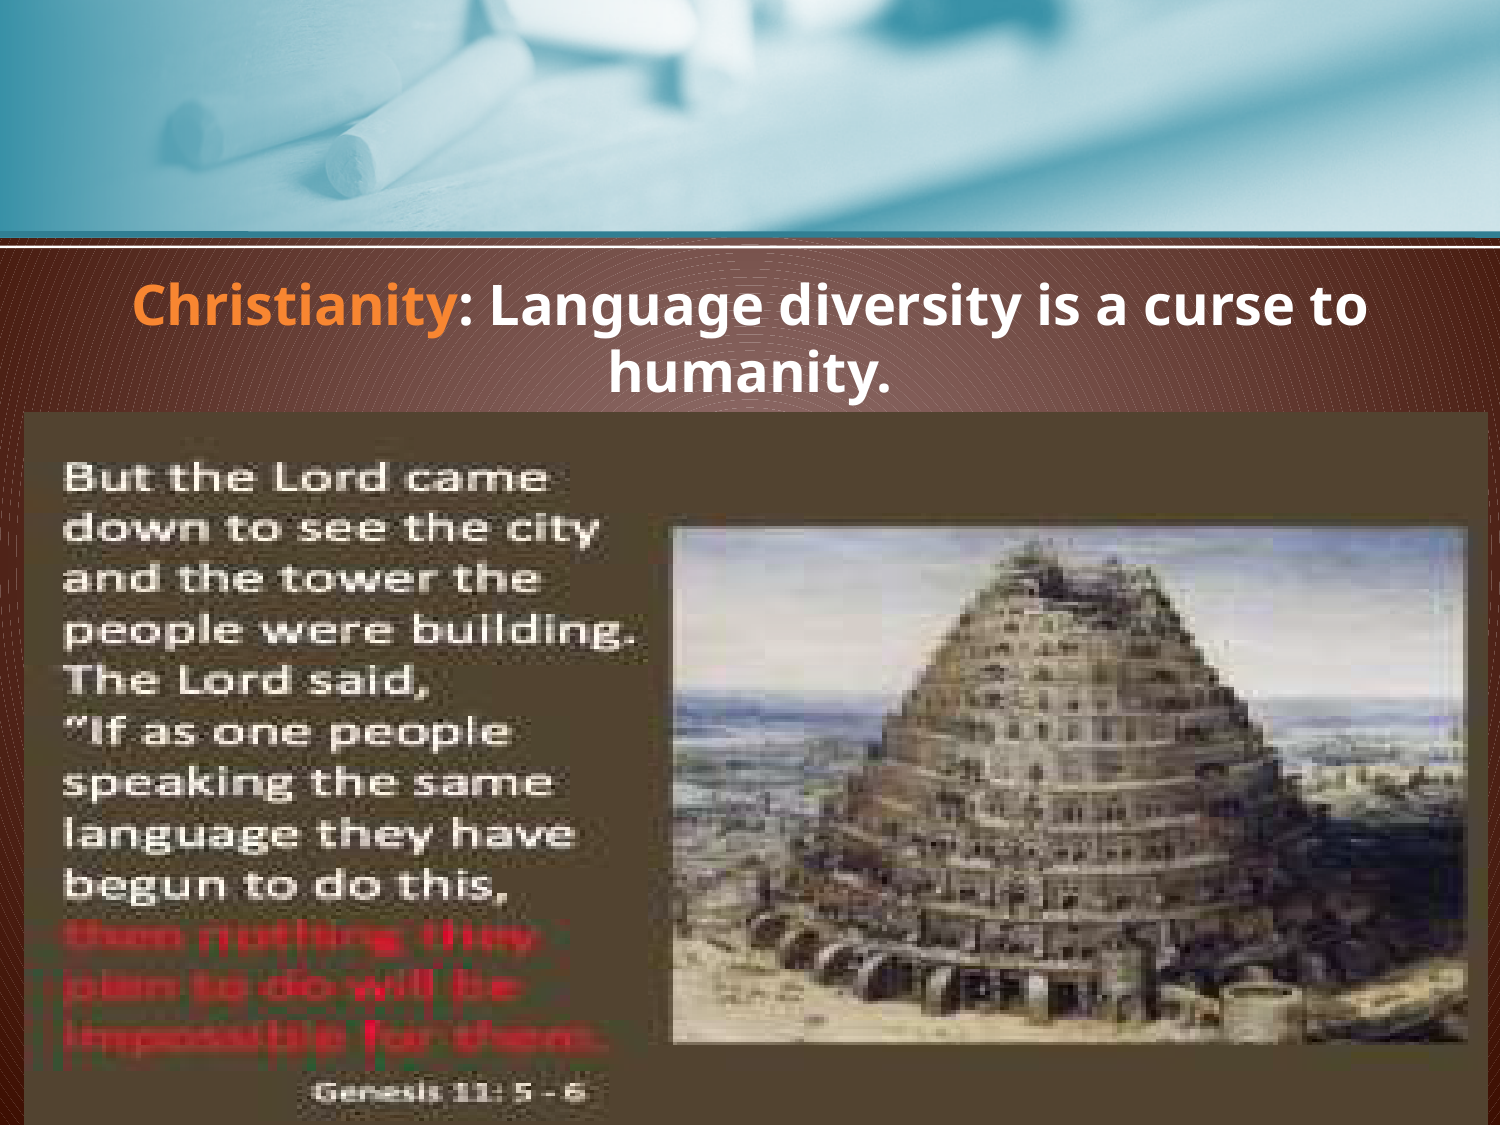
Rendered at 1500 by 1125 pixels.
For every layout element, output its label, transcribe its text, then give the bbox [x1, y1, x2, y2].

picture [24, 412, 1488, 1125]
list Christianity: Language diversity is a curse to humanity. [75, 262, 1425, 410]
